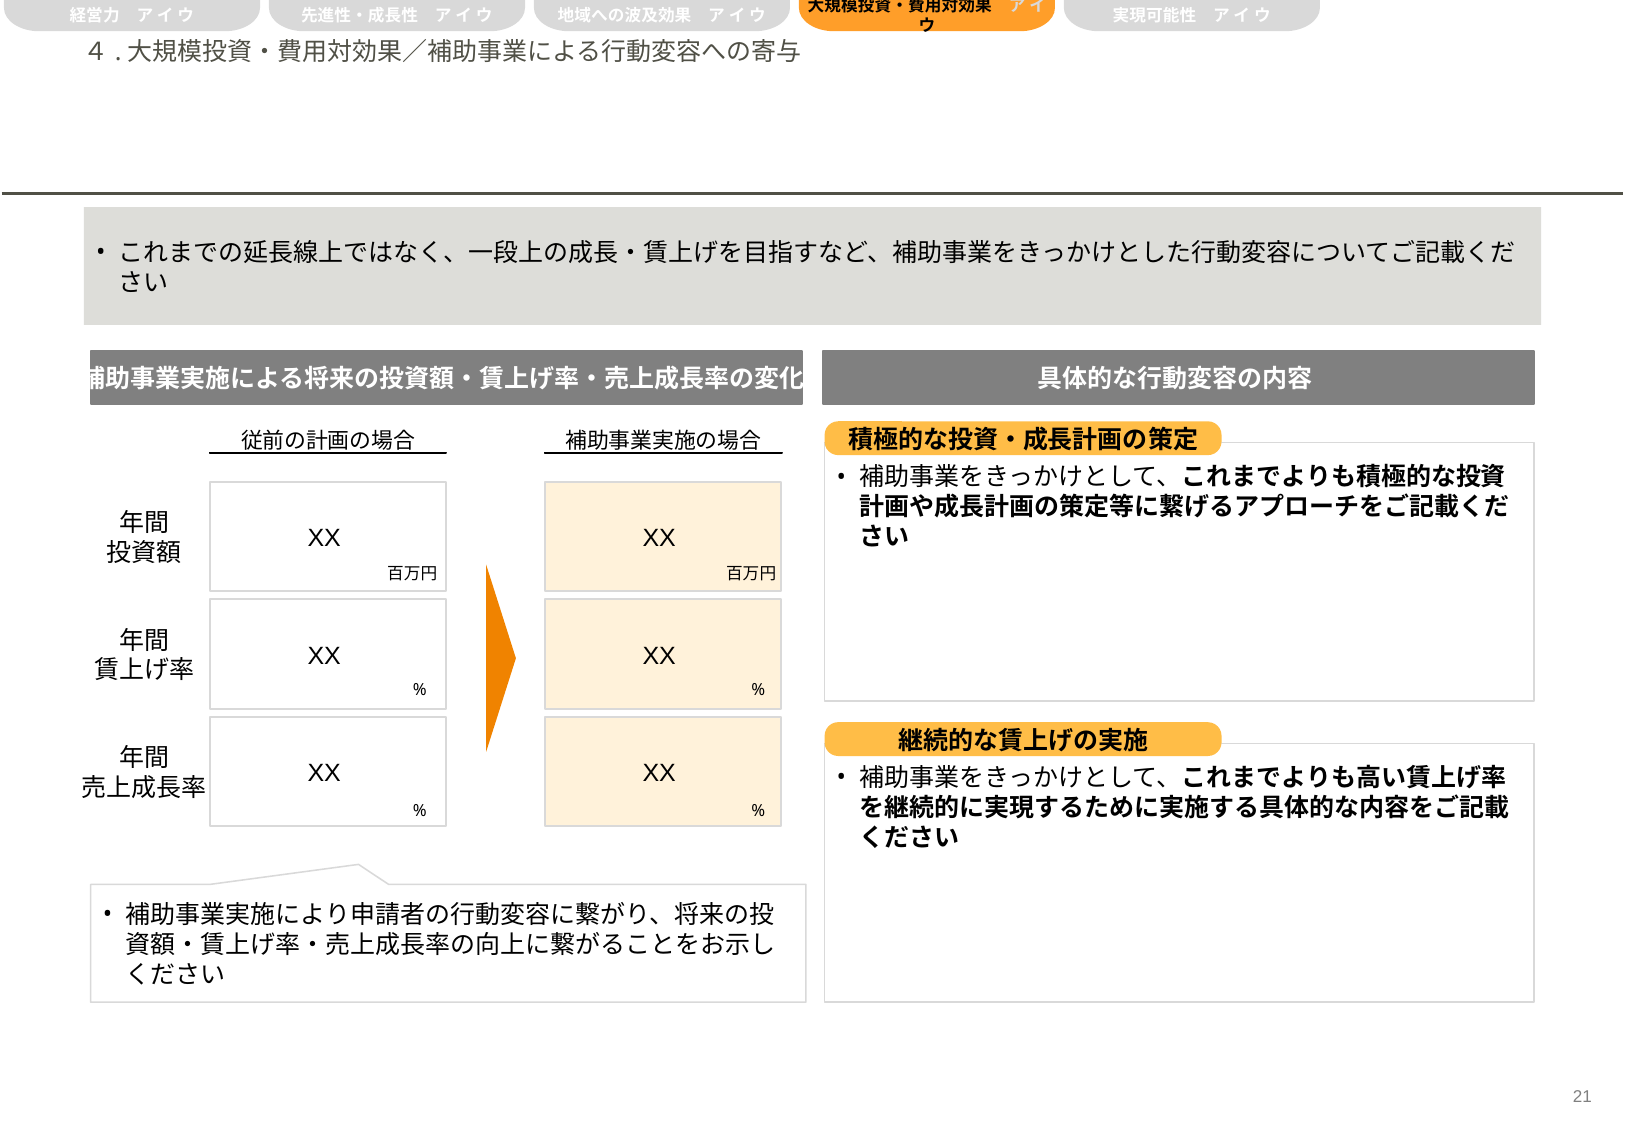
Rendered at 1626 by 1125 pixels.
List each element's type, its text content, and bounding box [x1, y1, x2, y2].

text_box XX [544, 481, 782, 592]
text_box 積極的な投資・成長計画の策定 [824, 421, 1222, 456]
text_box 補助事業をきっかけとして、これまでよりも高い賃上げ率を継続的に実現するために実施する具体的な内容をご記載ください [824, 743, 1535, 1003]
text_box 継続的な賃上げの実施 [824, 722, 1222, 757]
text_box % [742, 675, 782, 703]
text_box 地域への波及効果 ア イ ウ [533, 0, 791, 33]
text_box [485, 563, 517, 753]
text_box 百万円 [735, 559, 775, 587]
text_box 先進性・成長性 ア イ ウ [268, 0, 526, 33]
text_box 経営力 ア イ ウ [3, 0, 261, 33]
text_box 百万円 [396, 559, 436, 587]
text_box 年間 投資額 [84, 481, 209, 592]
text_box 補助事業実施による将来の投資額・賃上げ率・売上成長率の変化 [90, 350, 803, 405]
title ４.大規模投資・費用対効果／補助事業による行動変容への寄与 [83, 39, 1542, 67]
text_box 具体的な行動変容の内容 [822, 350, 1535, 405]
text_box 大規模投資・費用対効果 ア イ ウ [798, 0, 1056, 33]
text_box XX [544, 598, 782, 710]
text_box 実現可能性 ア イ ウ [1062, 0, 1321, 33]
text_box XX [209, 716, 447, 827]
text_box XX [209, 598, 447, 710]
text_box XX [544, 716, 782, 827]
text_box XX [209, 481, 447, 592]
text_box 年間 売上成長率 [84, 716, 209, 827]
text_box % [404, 796, 443, 824]
text_box % [742, 796, 782, 824]
text_box 補助事業実施により申請者の行動変容に繋がり、将来の投資額・賃上げ率・売上成長率の向上に繋がることをお示しください [89, 863, 807, 1004]
text_box % [404, 675, 443, 703]
text_box 年間 賃上げ率 [84, 598, 209, 710]
text_box 補助事業をきっかけとして、これまでよりも積極的な投資計画や成長計画の策定等に繋げるアプローチをご記載ください [824, 442, 1535, 702]
text_box これまでの延長線上ではなく、一段上の成長・賃上げを目指すなど、補助事業をきっかけとした行動変容についてご記載ください [83, 206, 1542, 326]
